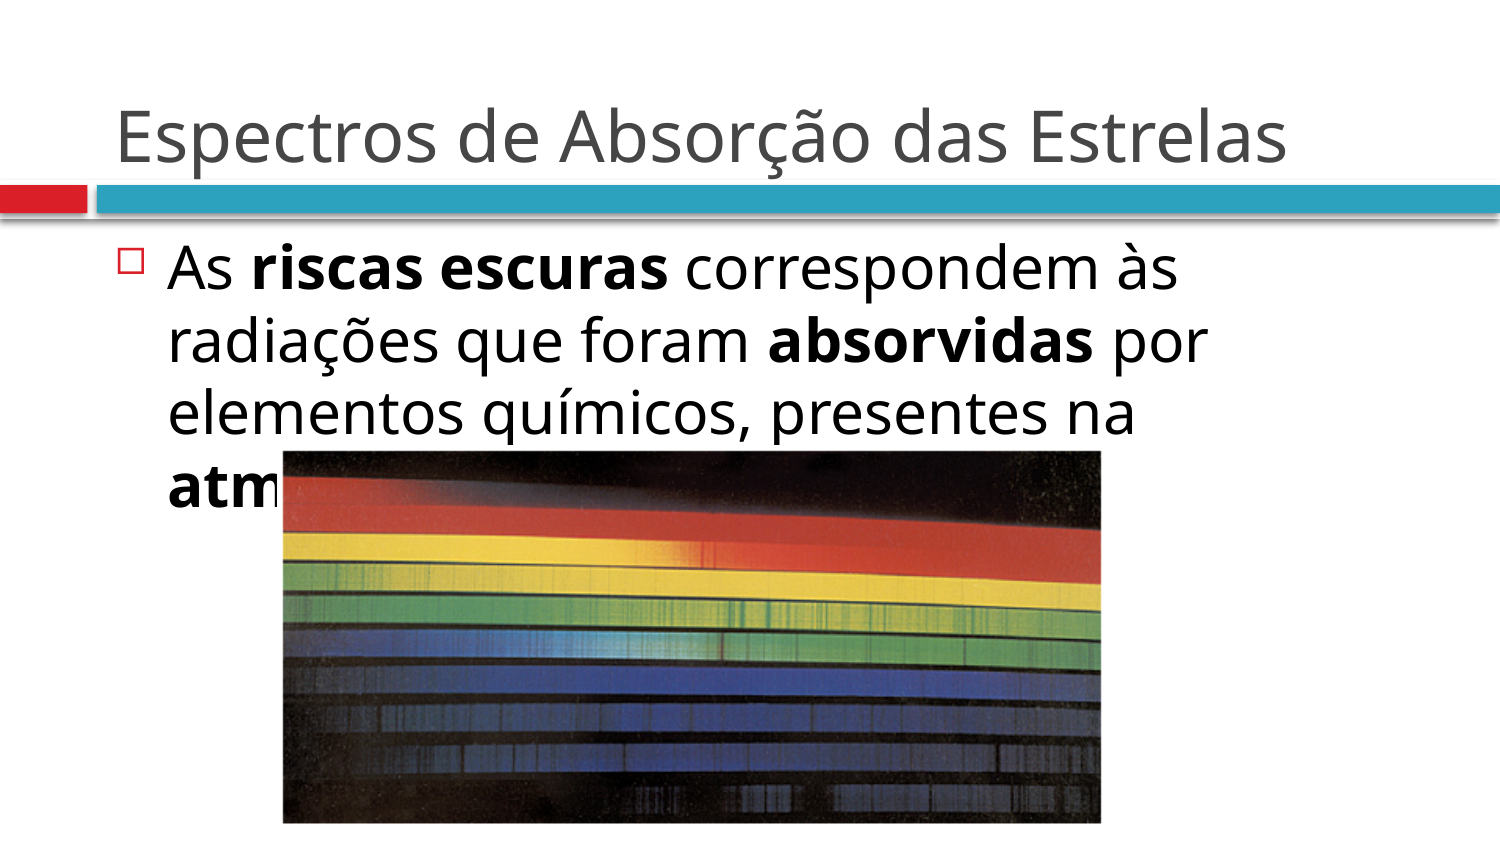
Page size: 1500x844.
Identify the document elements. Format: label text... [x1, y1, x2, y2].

picture [277, 445, 1106, 831]
title Espectros de Absorção das Estrelas [99, 19, 1438, 185]
list As riscas escuras correspondem às radiações que foram absorvidas por elementos químicos, presentes na atmosfera da estrela. [99, 221, 1436, 759]
